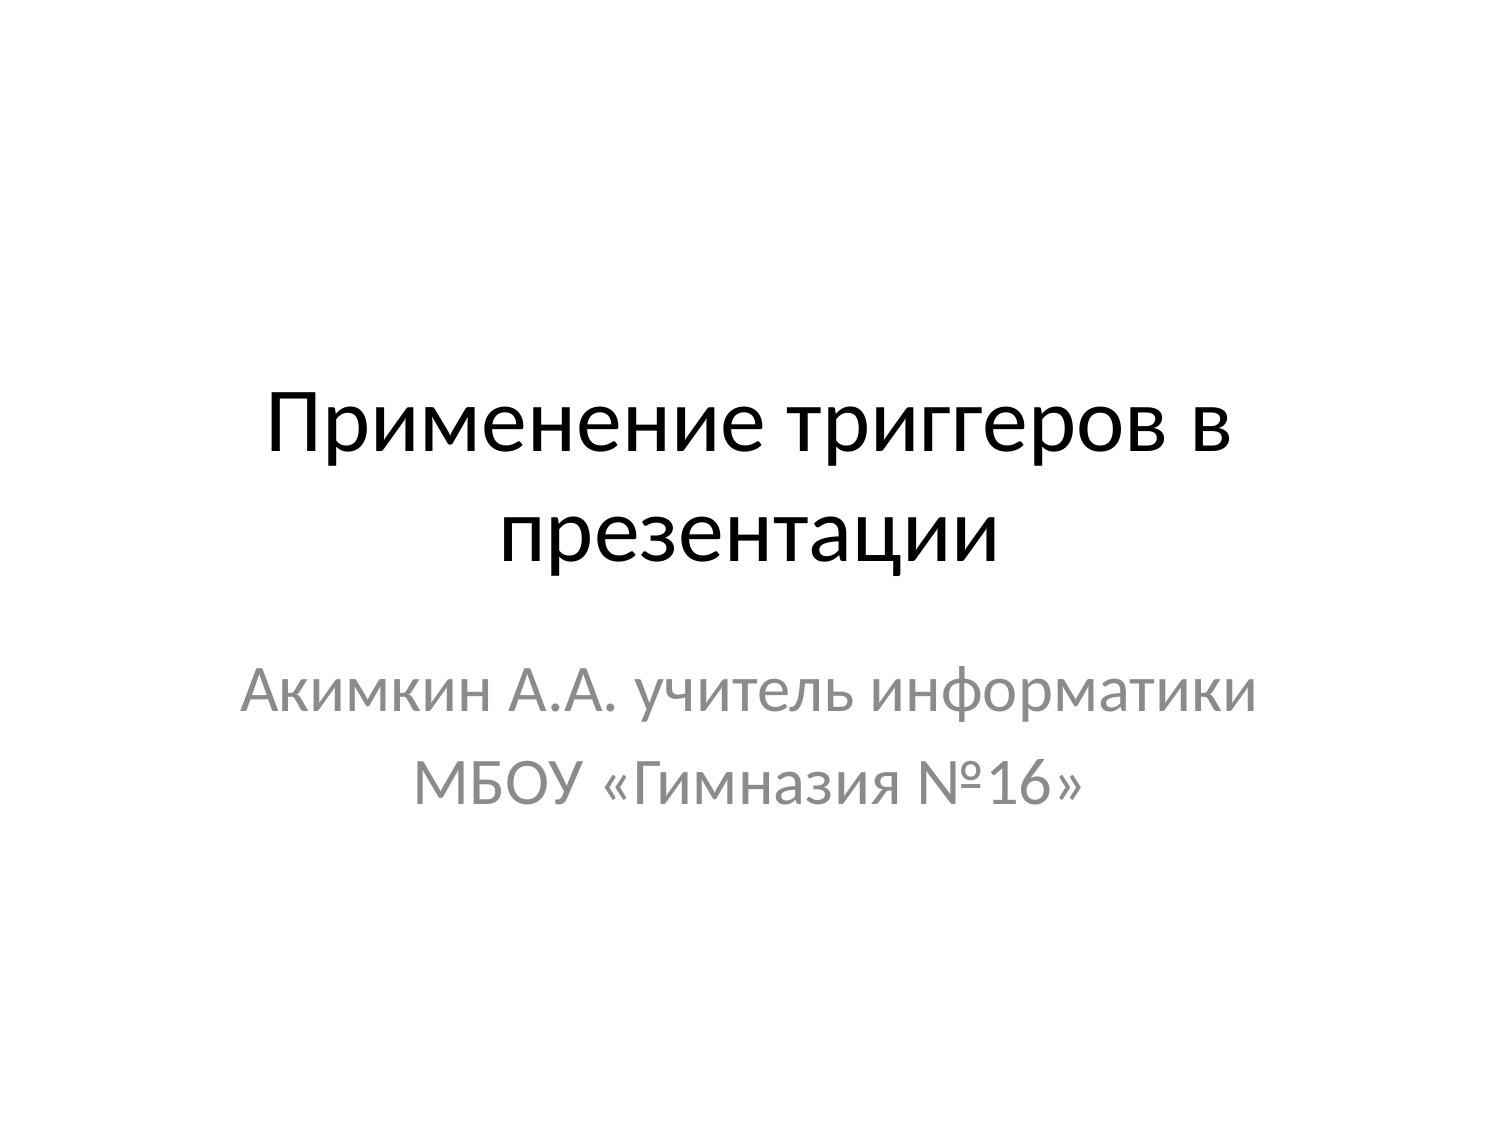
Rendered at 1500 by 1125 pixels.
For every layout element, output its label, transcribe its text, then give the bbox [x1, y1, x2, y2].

subtitle Акимкин А.А. учитель информатики МБОУ «Гимназия №16» [225, 637, 1275, 925]
title Применение триггеров в презентации [112, 349, 1388, 591]
